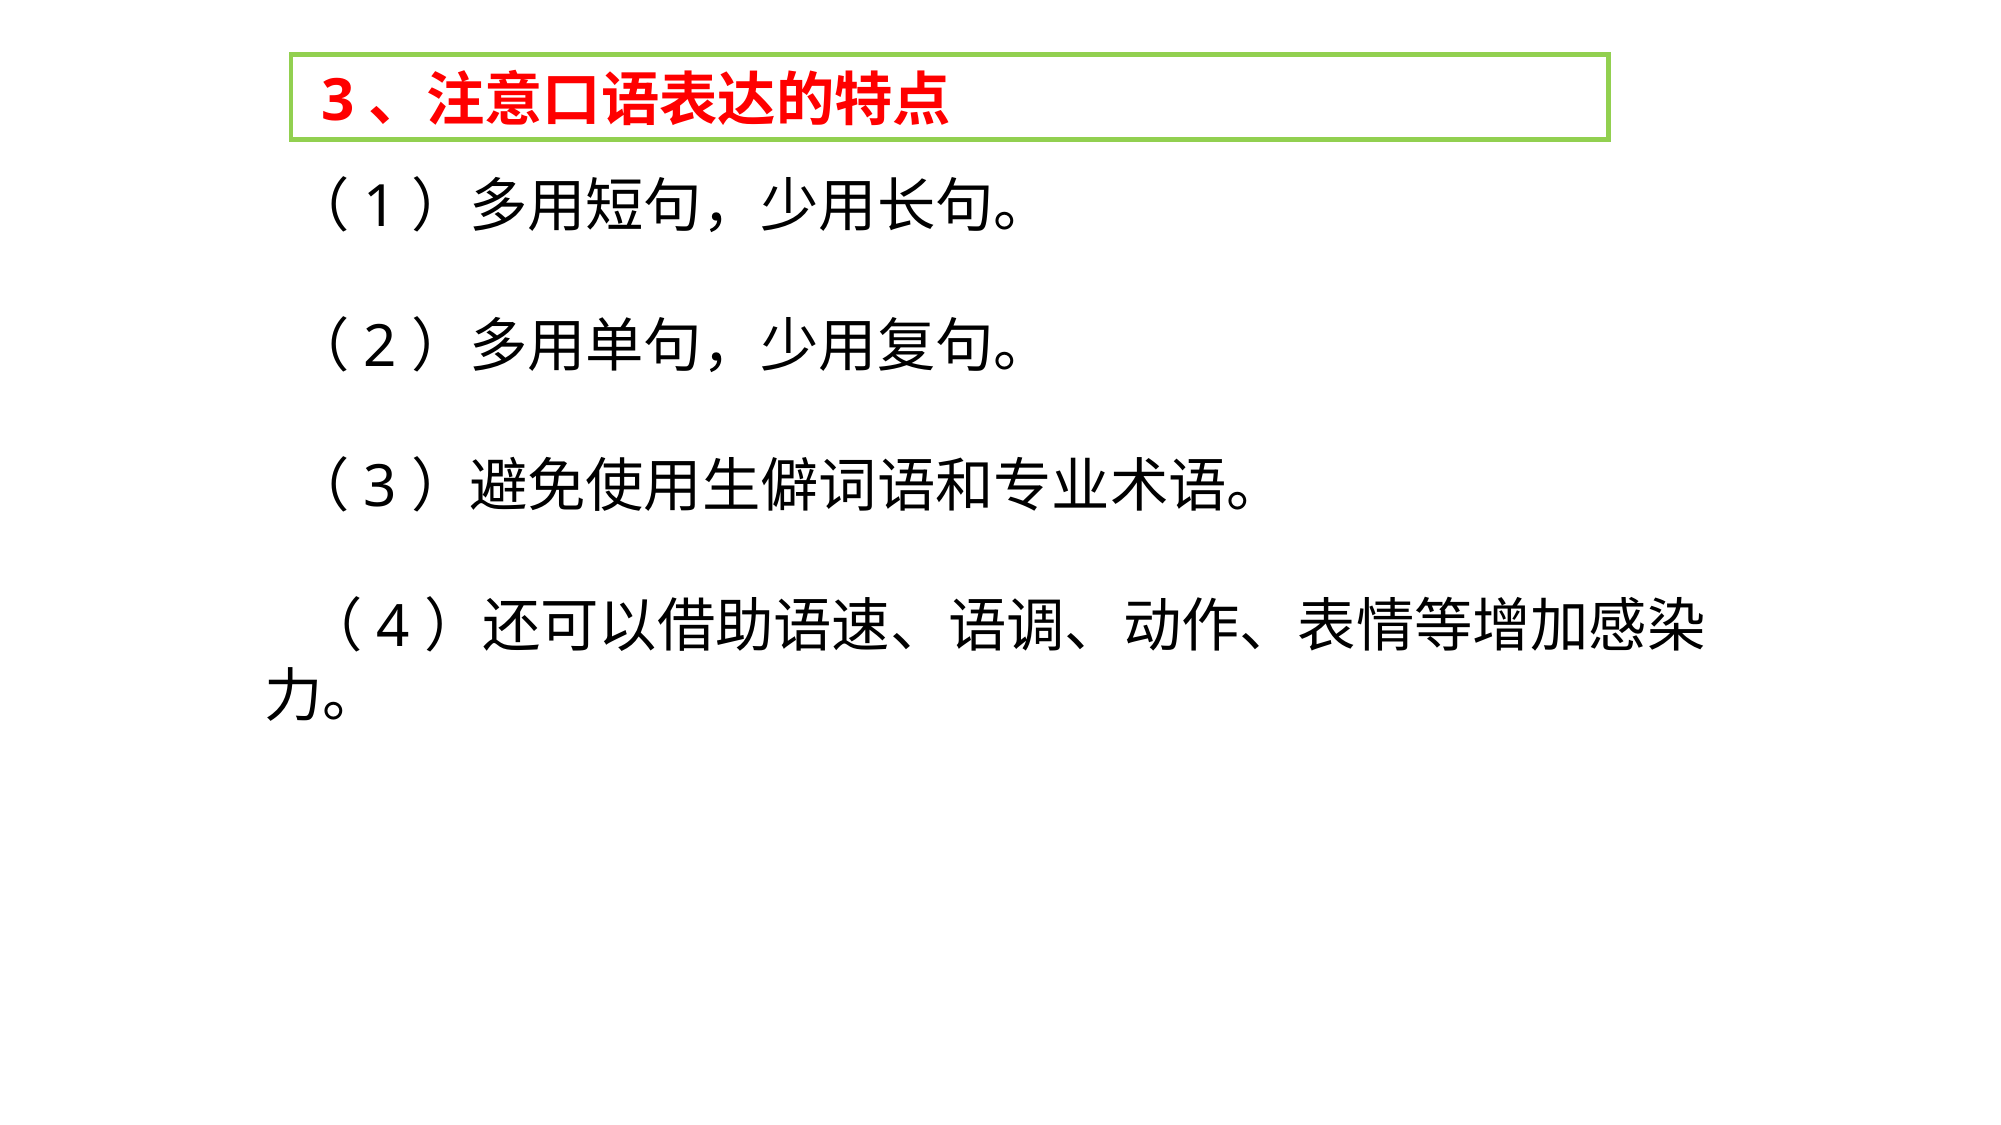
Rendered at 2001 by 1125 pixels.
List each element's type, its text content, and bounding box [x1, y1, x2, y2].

text_box 3、注意口语表达的特点 [291, 54, 1609, 140]
text_box （1）多用短句，少用长句。 （2）多用单句，少用复句。 （3）避免使用生僻词语和专业术语。 （4）还可以借助语速、语调、动作、表情等增加感染力。 [249, 160, 1750, 736]
